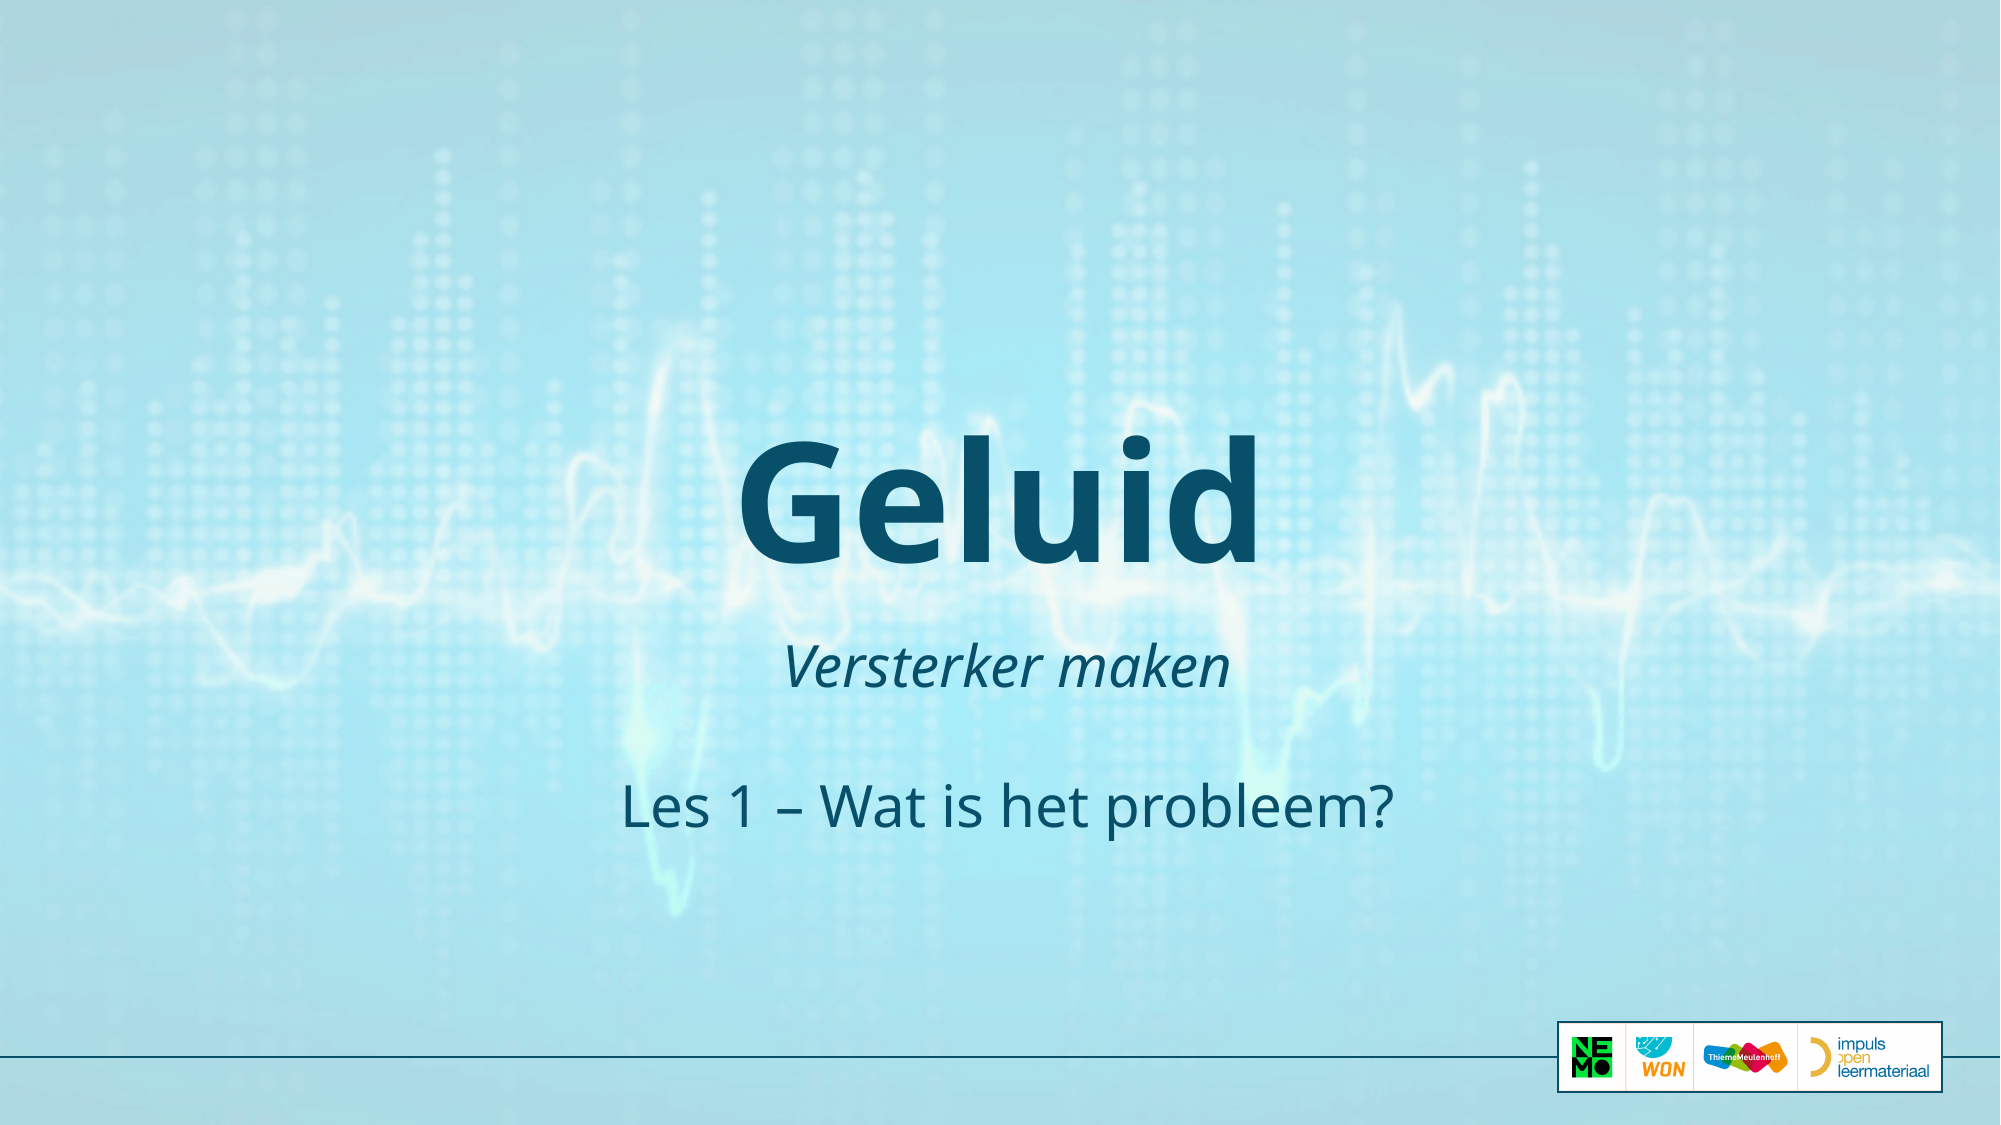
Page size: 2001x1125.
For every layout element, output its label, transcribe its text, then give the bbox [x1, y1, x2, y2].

picture [0, 1059, 2000, 1125]
picture [1560, 1024, 1940, 1090]
picture [0, 0, 2000, 1055]
list Versterker maken Les 1 – Wat is het probleem? [90, 629, 1925, 897]
title Geluid [90, 90, 1910, 596]
